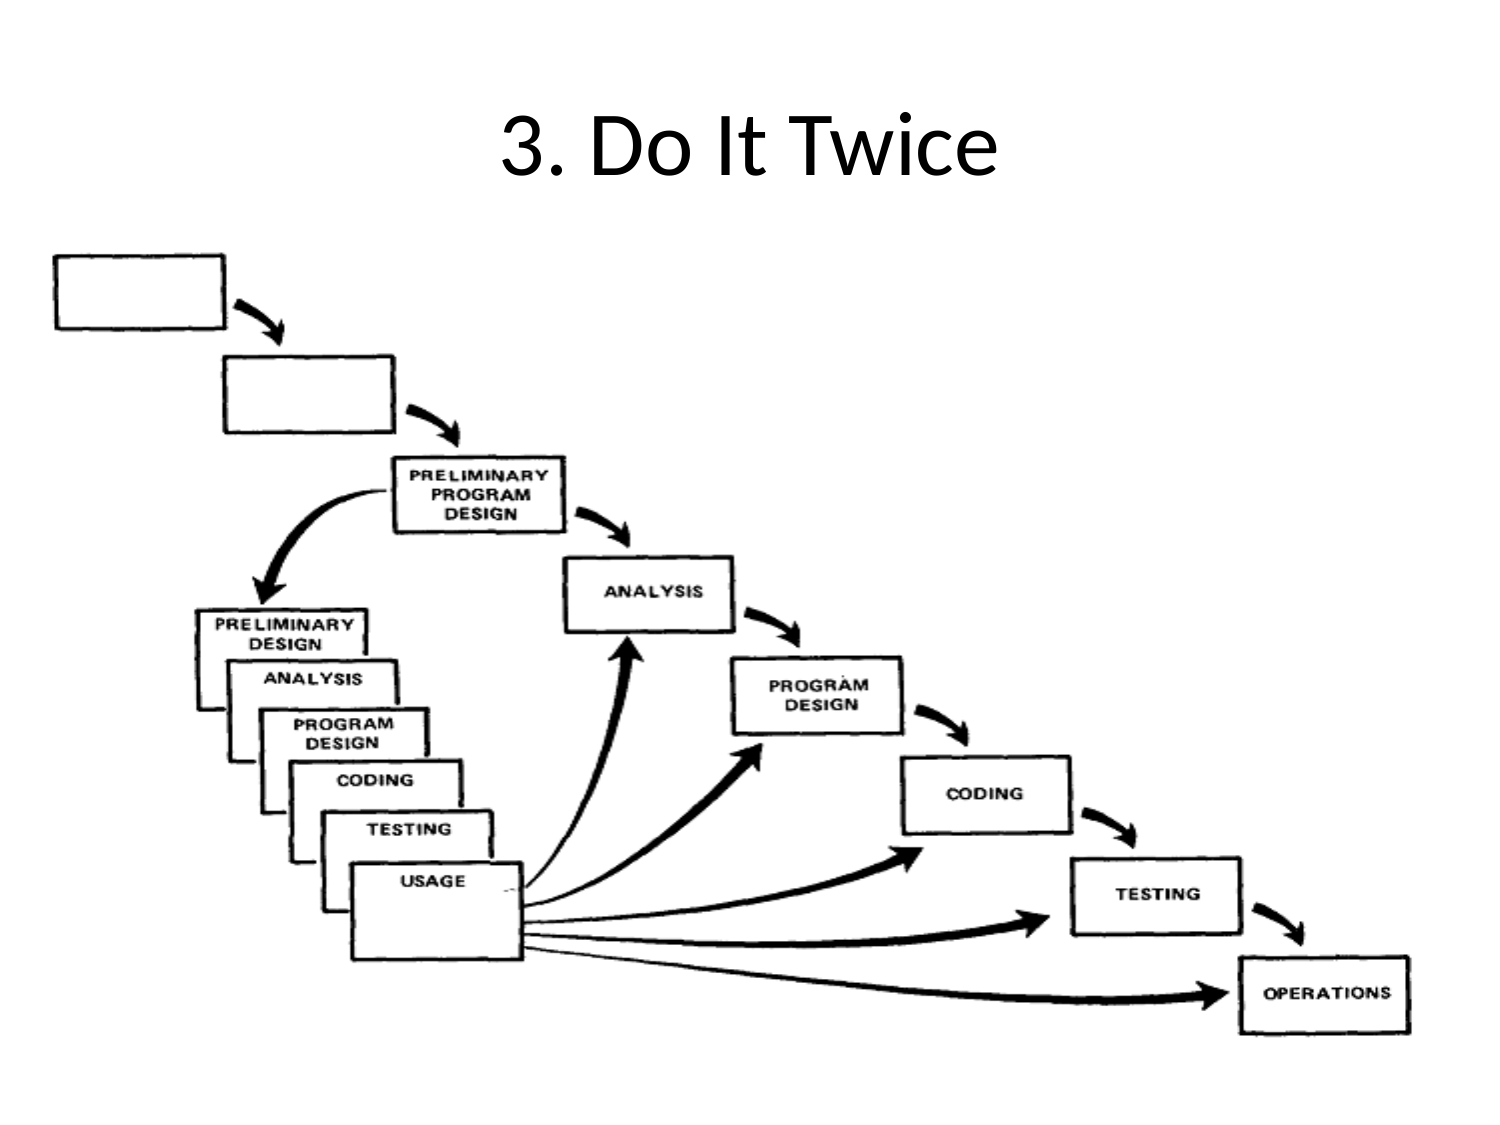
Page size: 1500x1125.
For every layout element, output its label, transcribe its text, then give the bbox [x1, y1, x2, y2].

title 3. Do It Twice [75, 45, 1425, 233]
picture [29, 243, 1458, 1049]
